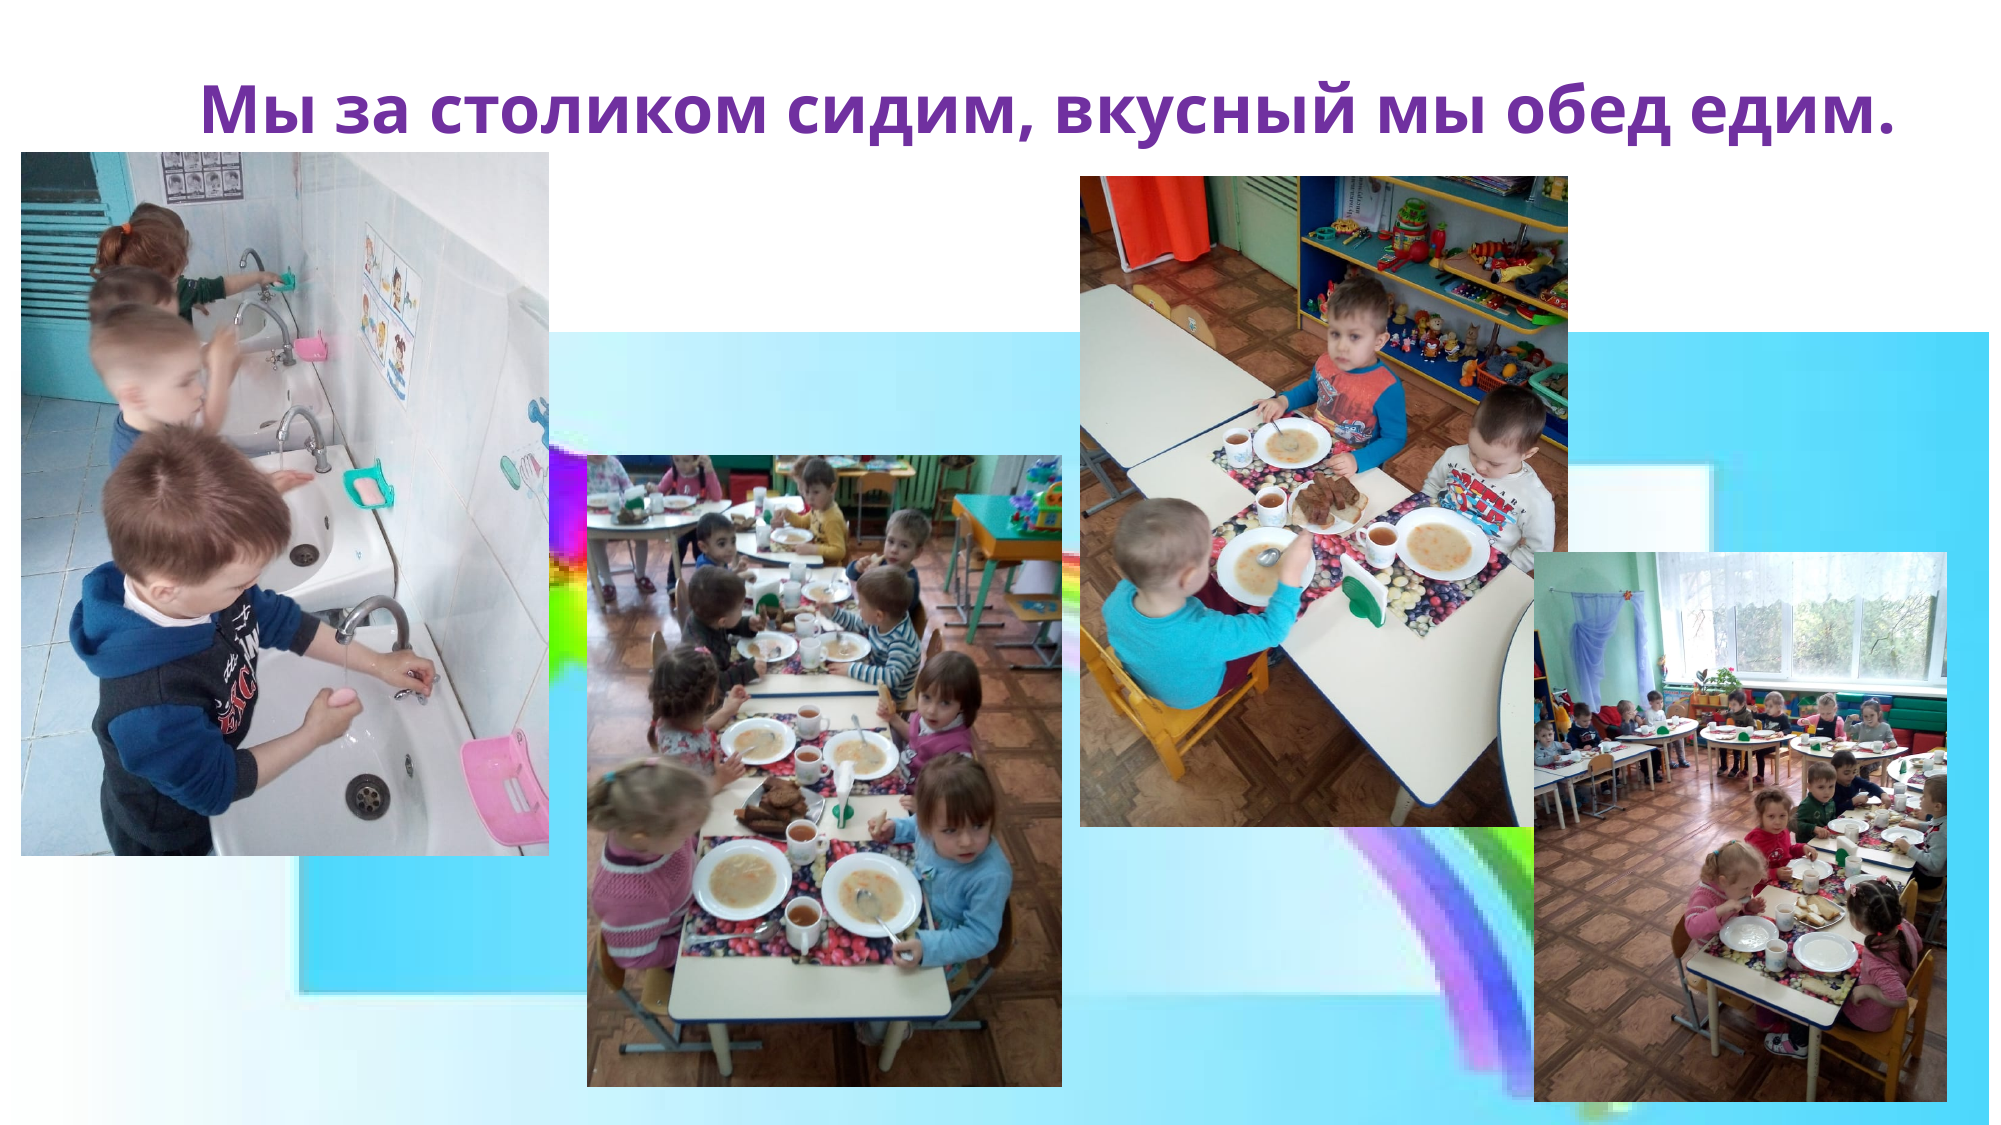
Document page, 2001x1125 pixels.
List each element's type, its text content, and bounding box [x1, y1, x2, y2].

title Мы за столиком сидим, вкусный мы обед едим. [126, 3, 1969, 221]
picture [11, 152, 1989, 1125]
